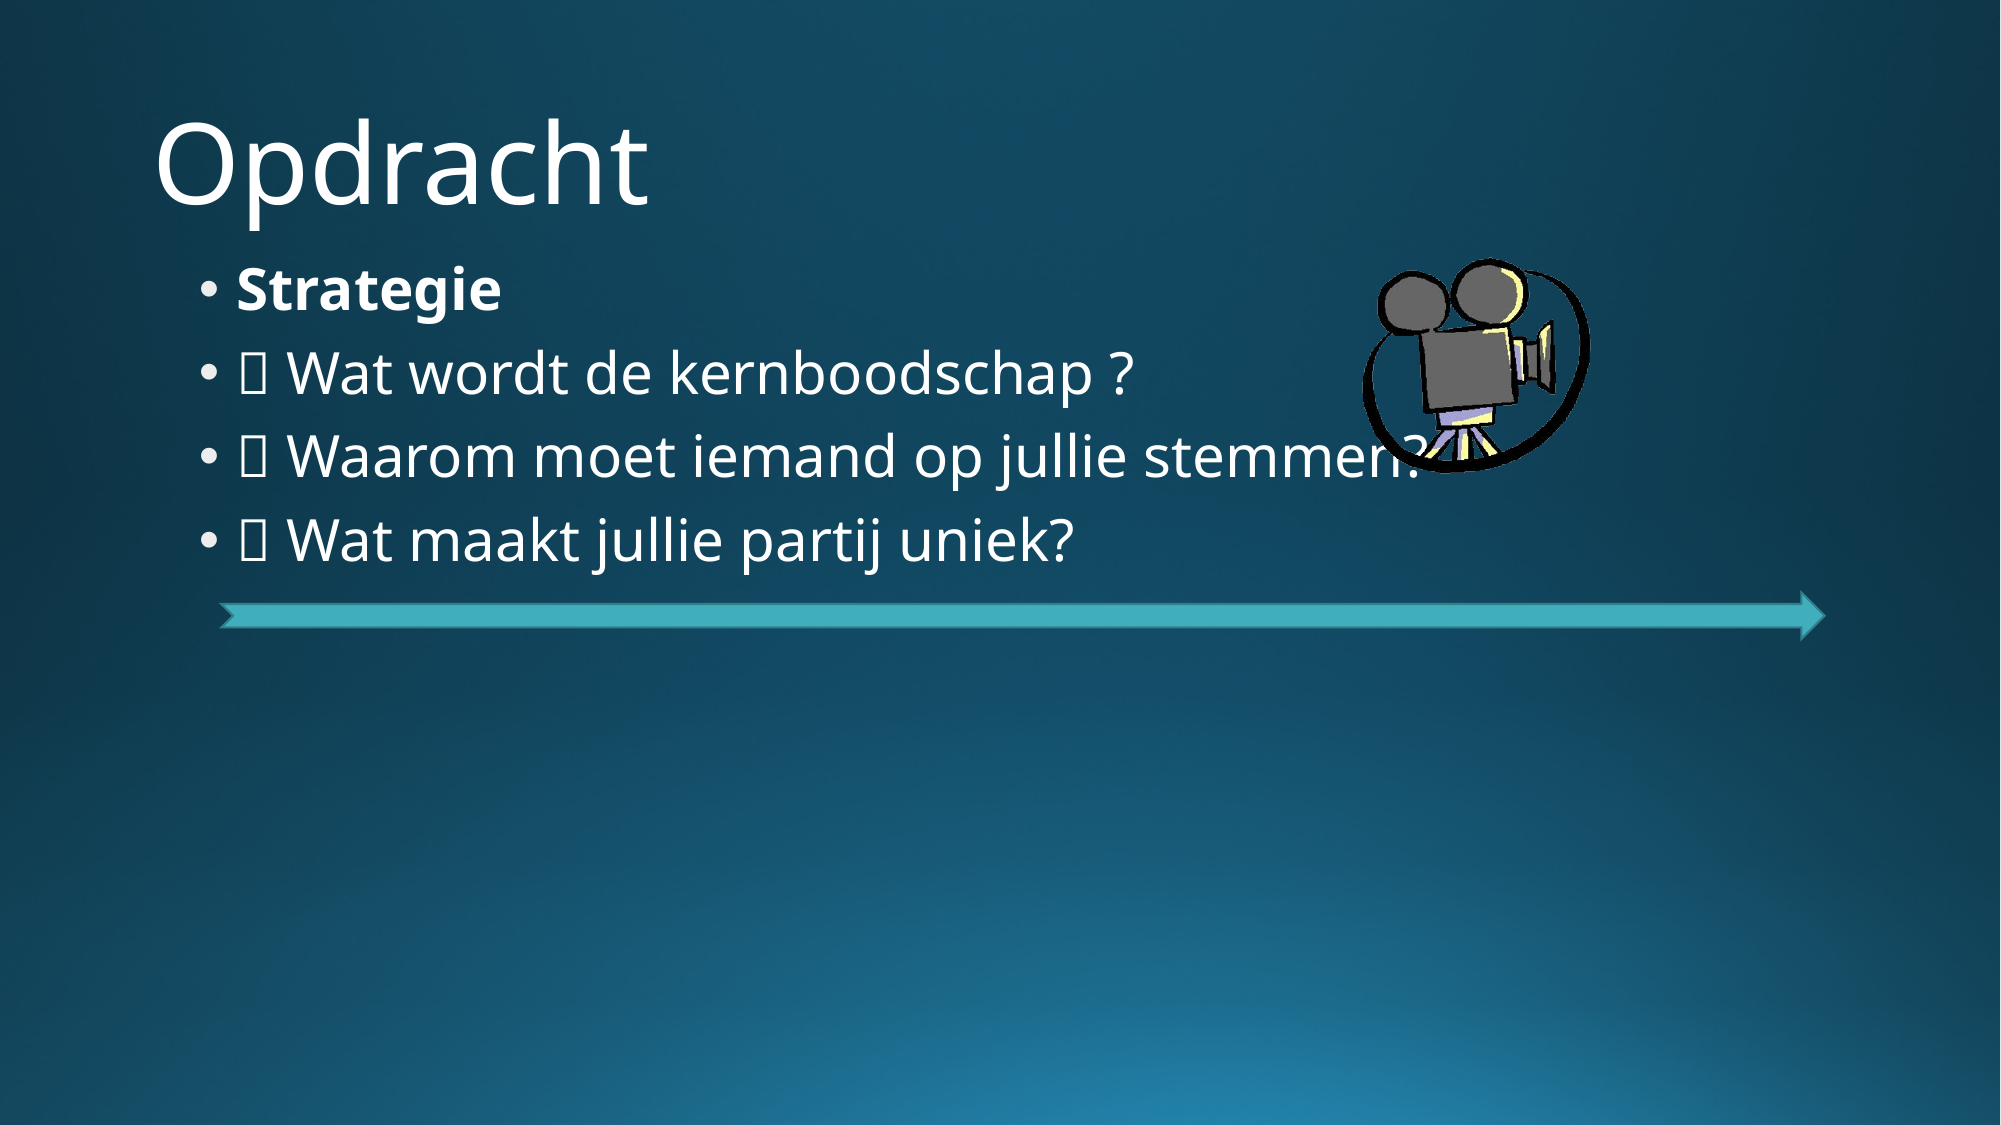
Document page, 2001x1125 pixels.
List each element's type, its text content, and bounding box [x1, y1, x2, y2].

text_box [218, 589, 1827, 642]
title Opdracht [137, 59, 1863, 278]
picture [0, 0, 2001, 1125]
list Strategie  Wat wordt de kernboodschap ?  Waarom moet iemand op jullie stemmen?  Wat maakt jullie partij uniek? [183, 252, 1863, 1087]
